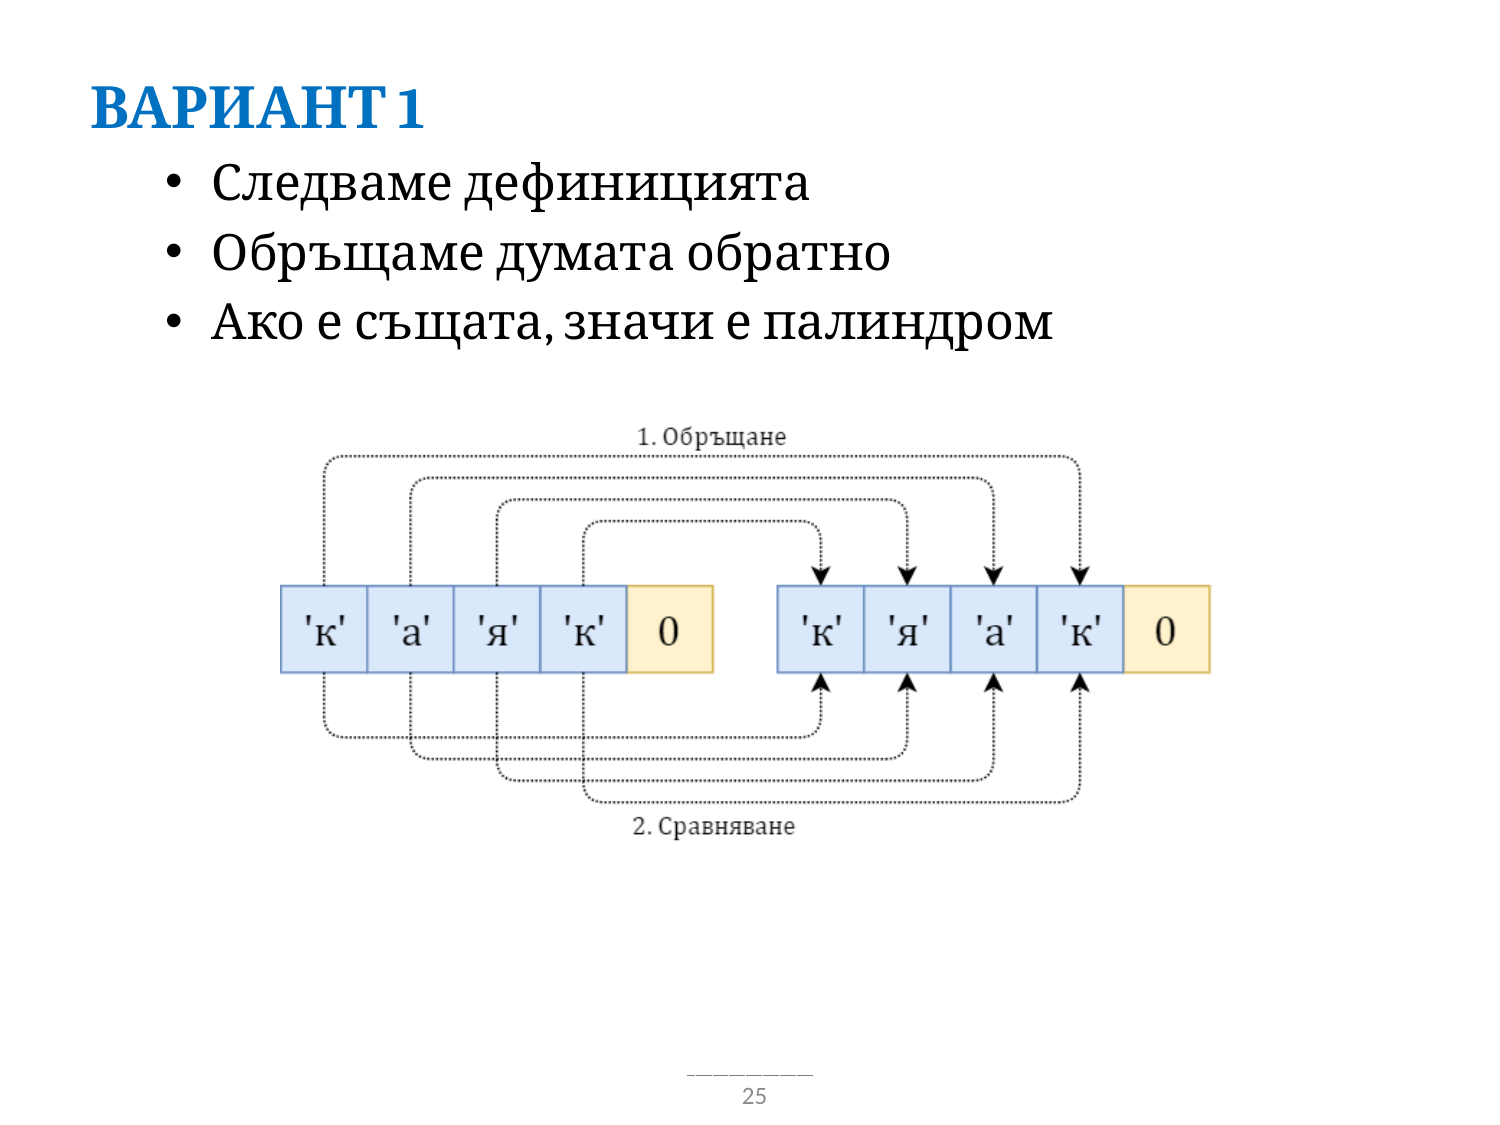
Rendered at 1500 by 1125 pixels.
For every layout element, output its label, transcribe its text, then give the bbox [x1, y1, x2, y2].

slide_number 25 [579, 1065, 930, 1125]
picture [279, 412, 1213, 849]
list Вариант 1 Следваме дефиницията Обръщаме думата обратно Ако е същата, значи е палиндром [75, 62, 1450, 1063]
